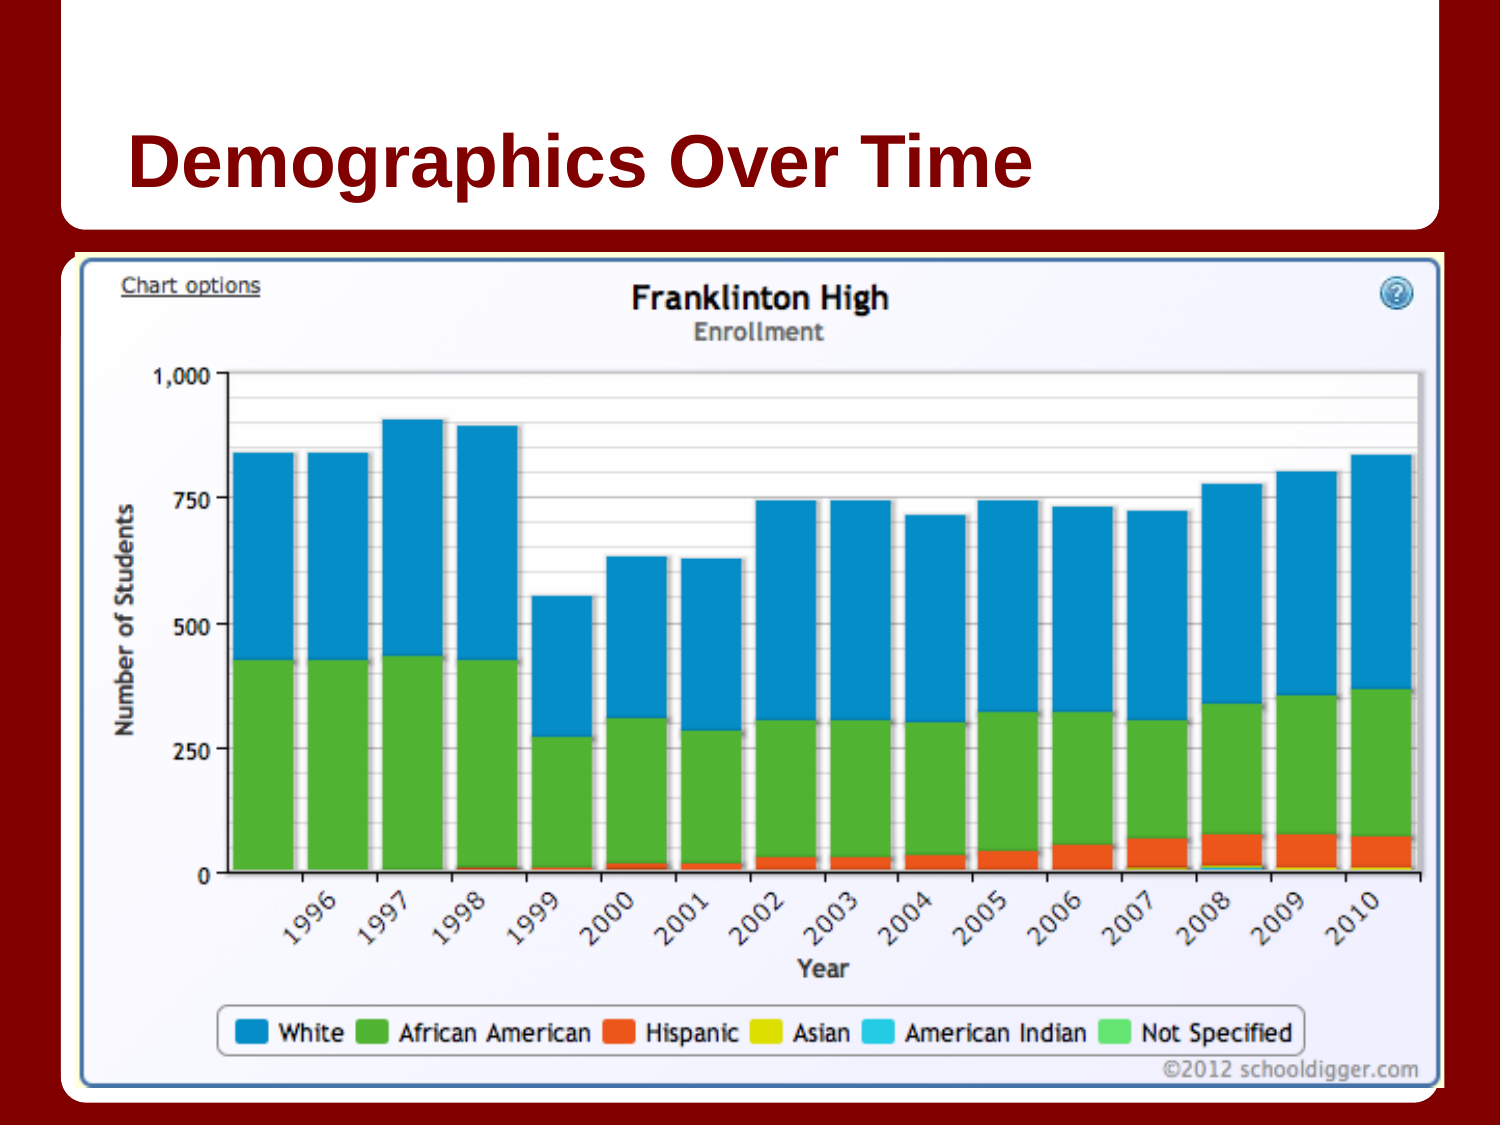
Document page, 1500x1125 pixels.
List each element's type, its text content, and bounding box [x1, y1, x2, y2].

text_box [74, 252, 1445, 1088]
title Demographics Over Time [75, 0, 1425, 218]
